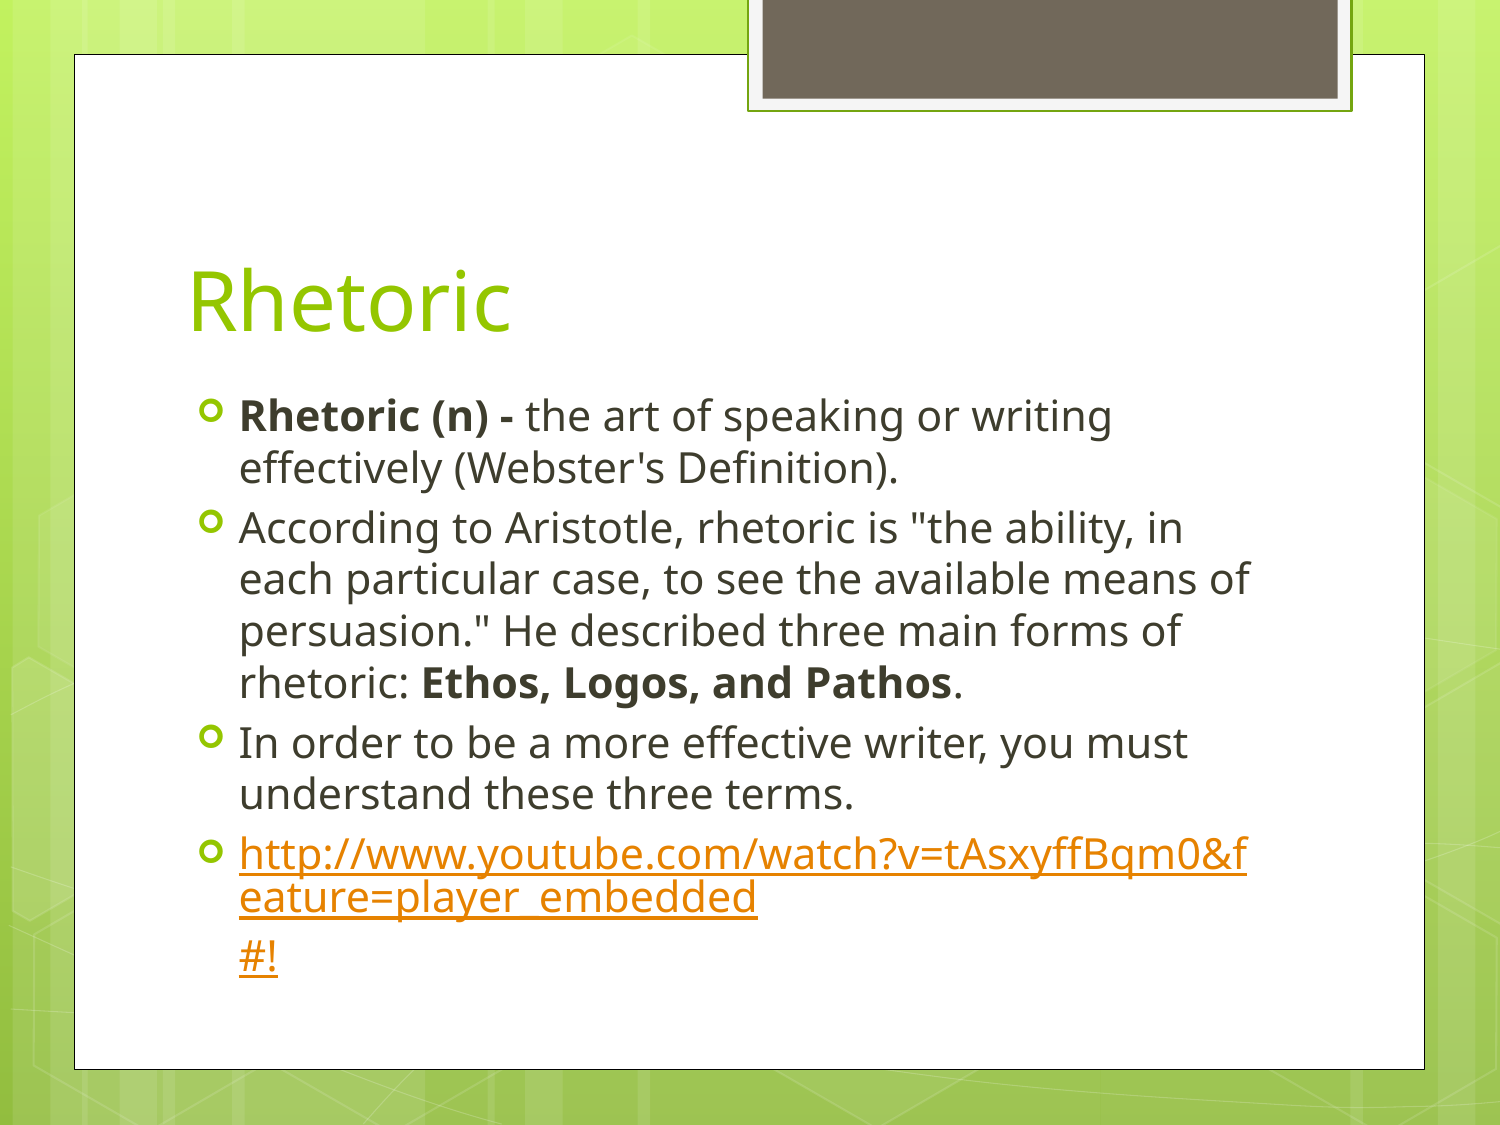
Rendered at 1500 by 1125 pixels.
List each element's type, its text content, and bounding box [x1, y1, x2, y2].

title Rhetoric [171, 168, 1324, 357]
list Rhetoric (n) - the art of speaking or writing effectively (Webster's Definition). According to Aristotle, rhetoric is "the ability, in each particular case, to see the available means of persuasion." He described three main forms of rhetoric: Ethos, Logos, and Pathos. In order to be a more effective writer, you must understand these three terms. http://www.youtube.com/watch?v=tAsxyffBqm0&feature=player_embedded#! [171, 381, 1283, 957]
